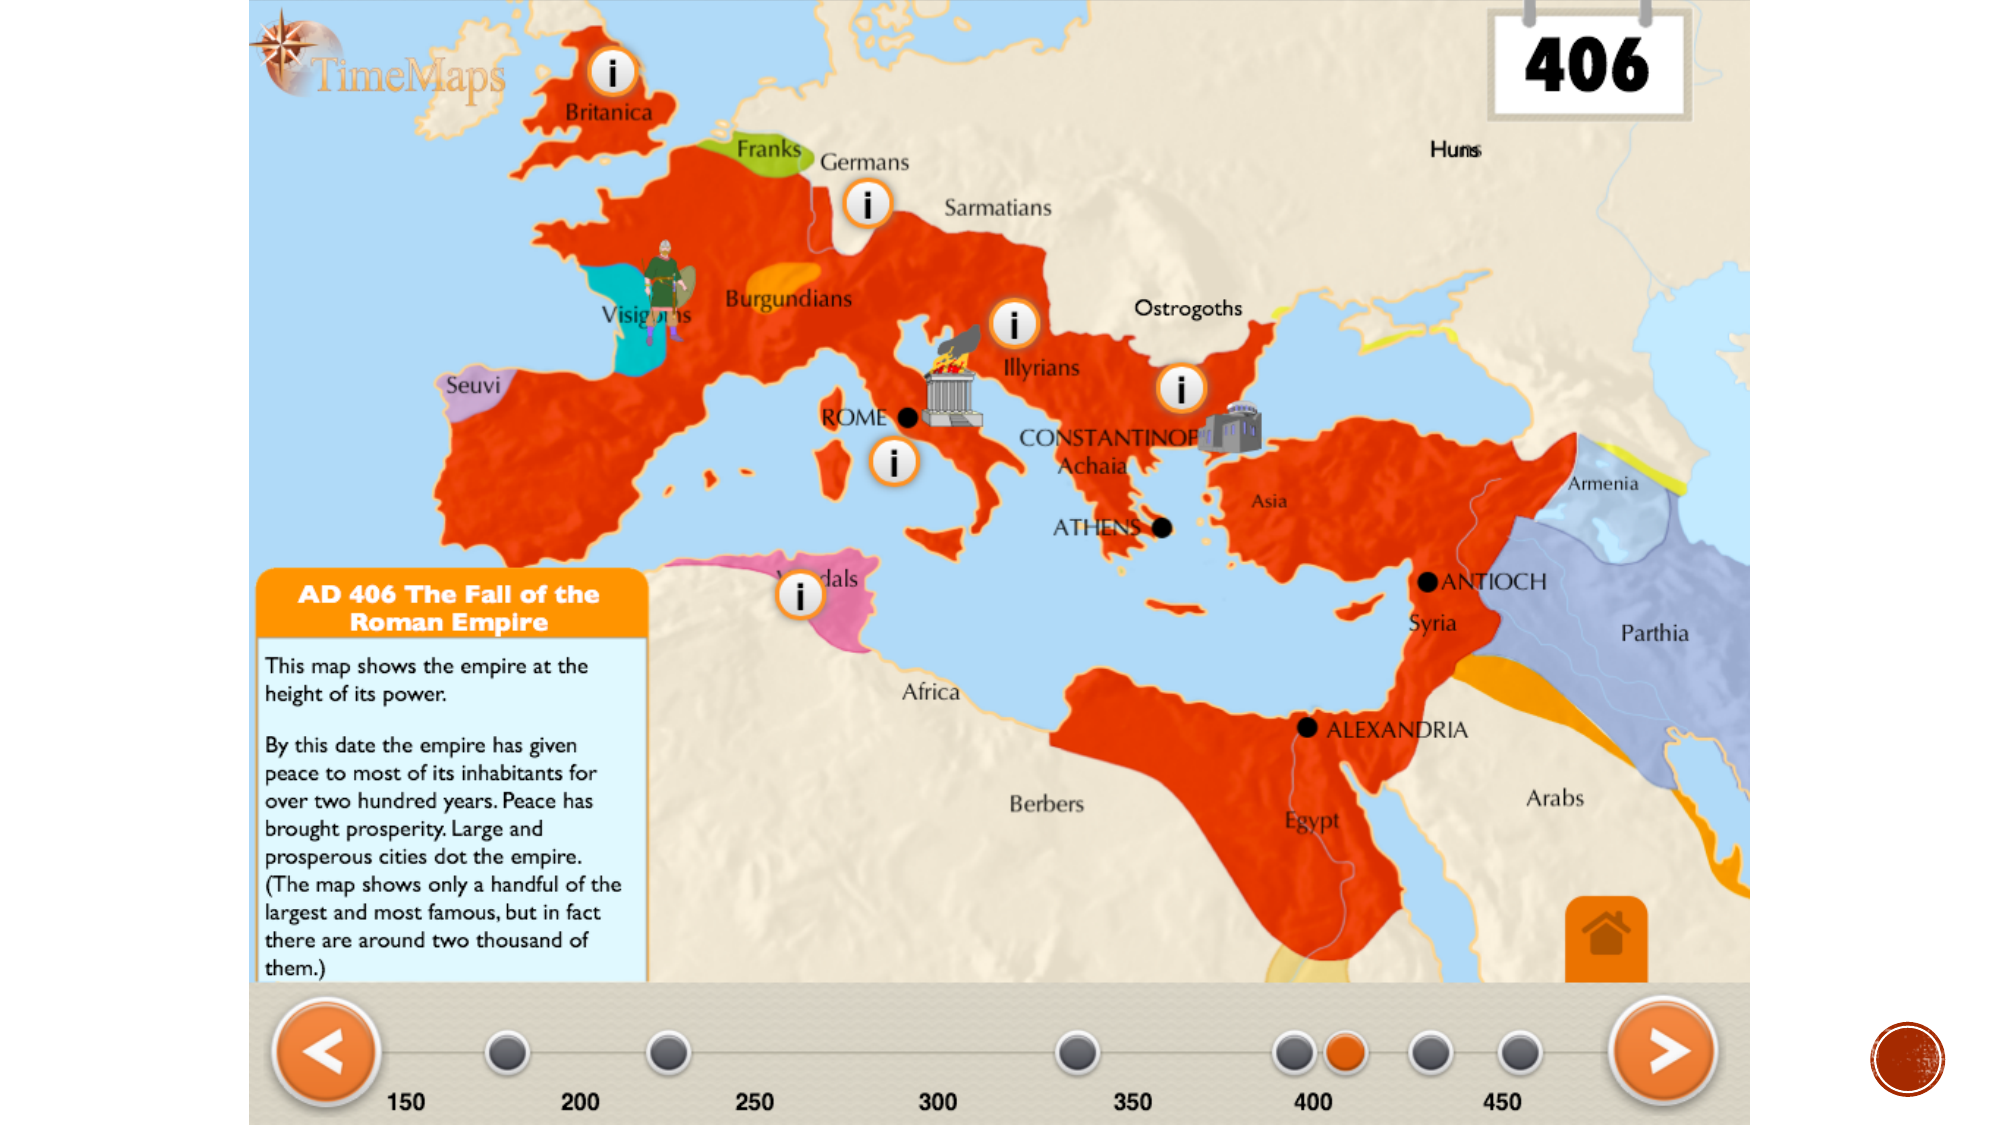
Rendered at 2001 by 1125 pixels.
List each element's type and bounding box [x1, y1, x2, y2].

picture [249, 0, 1750, 1125]
